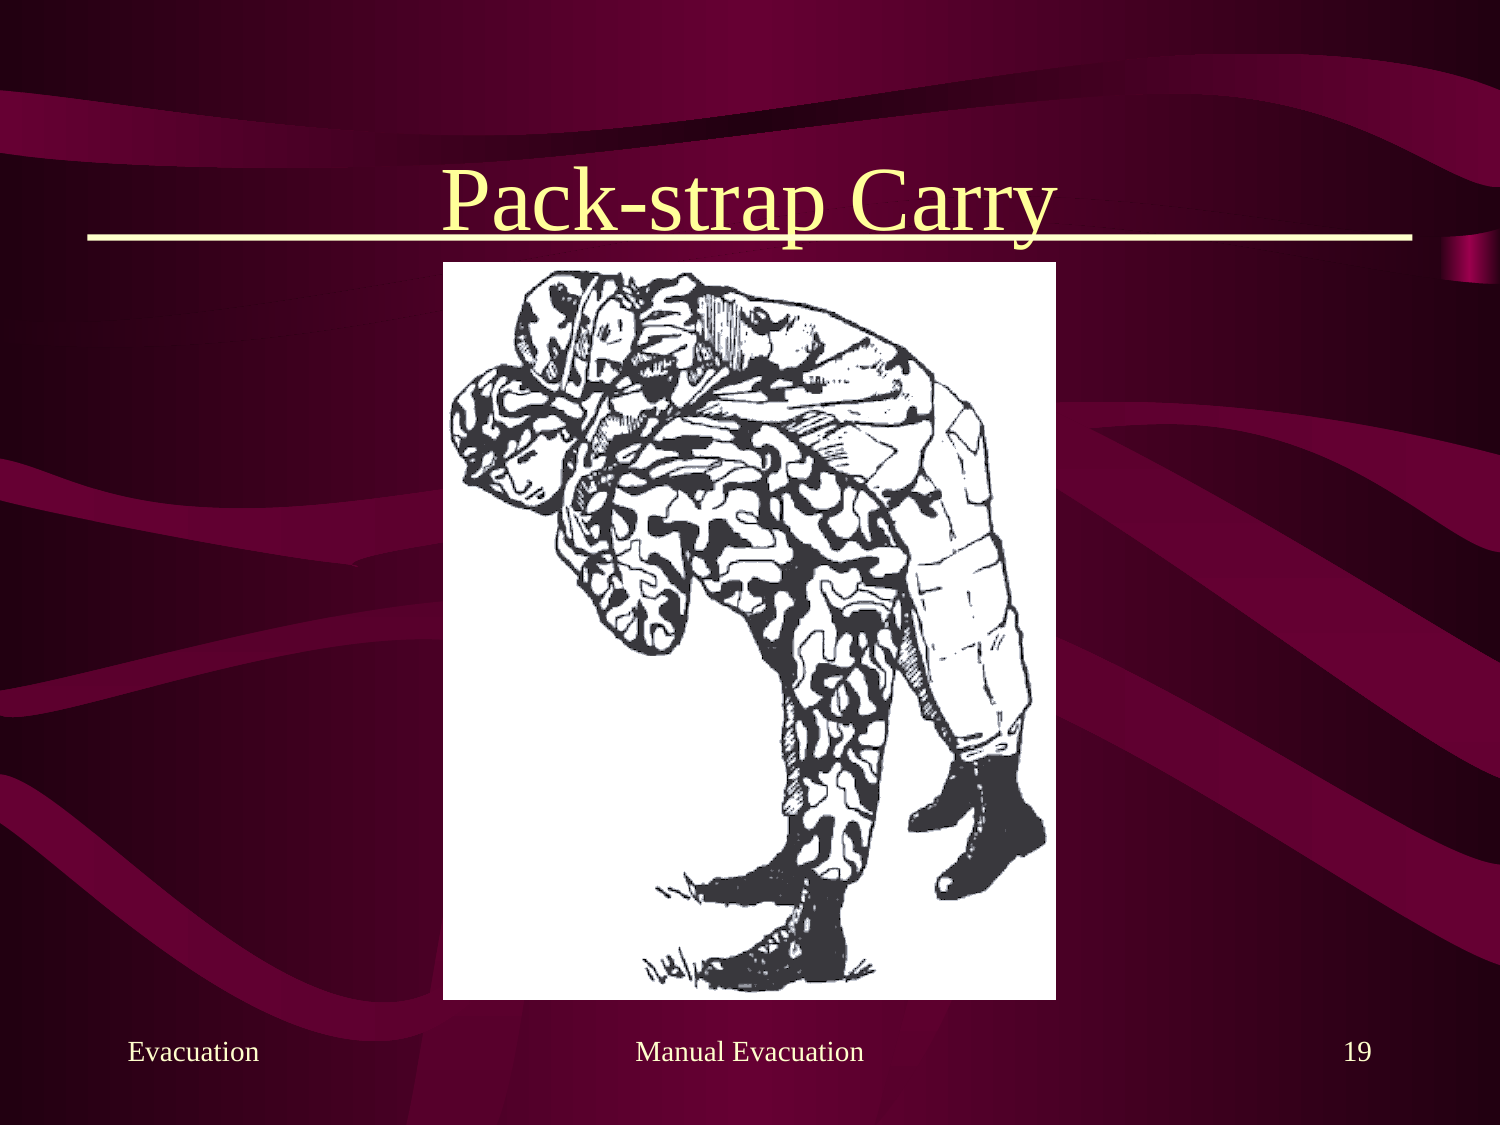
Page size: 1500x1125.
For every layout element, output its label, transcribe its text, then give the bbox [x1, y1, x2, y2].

title Pack-strap Carry [112, 238, 1388, 288]
picture [443, 262, 1056, 1000]
slide_number 19 [1074, 1025, 1388, 1100]
title Pack-strap Carry [112, 99, 1388, 237]
slide_number Evacuation [112, 1025, 425, 1100]
footer Manual Evacuation [512, 1025, 988, 1100]
